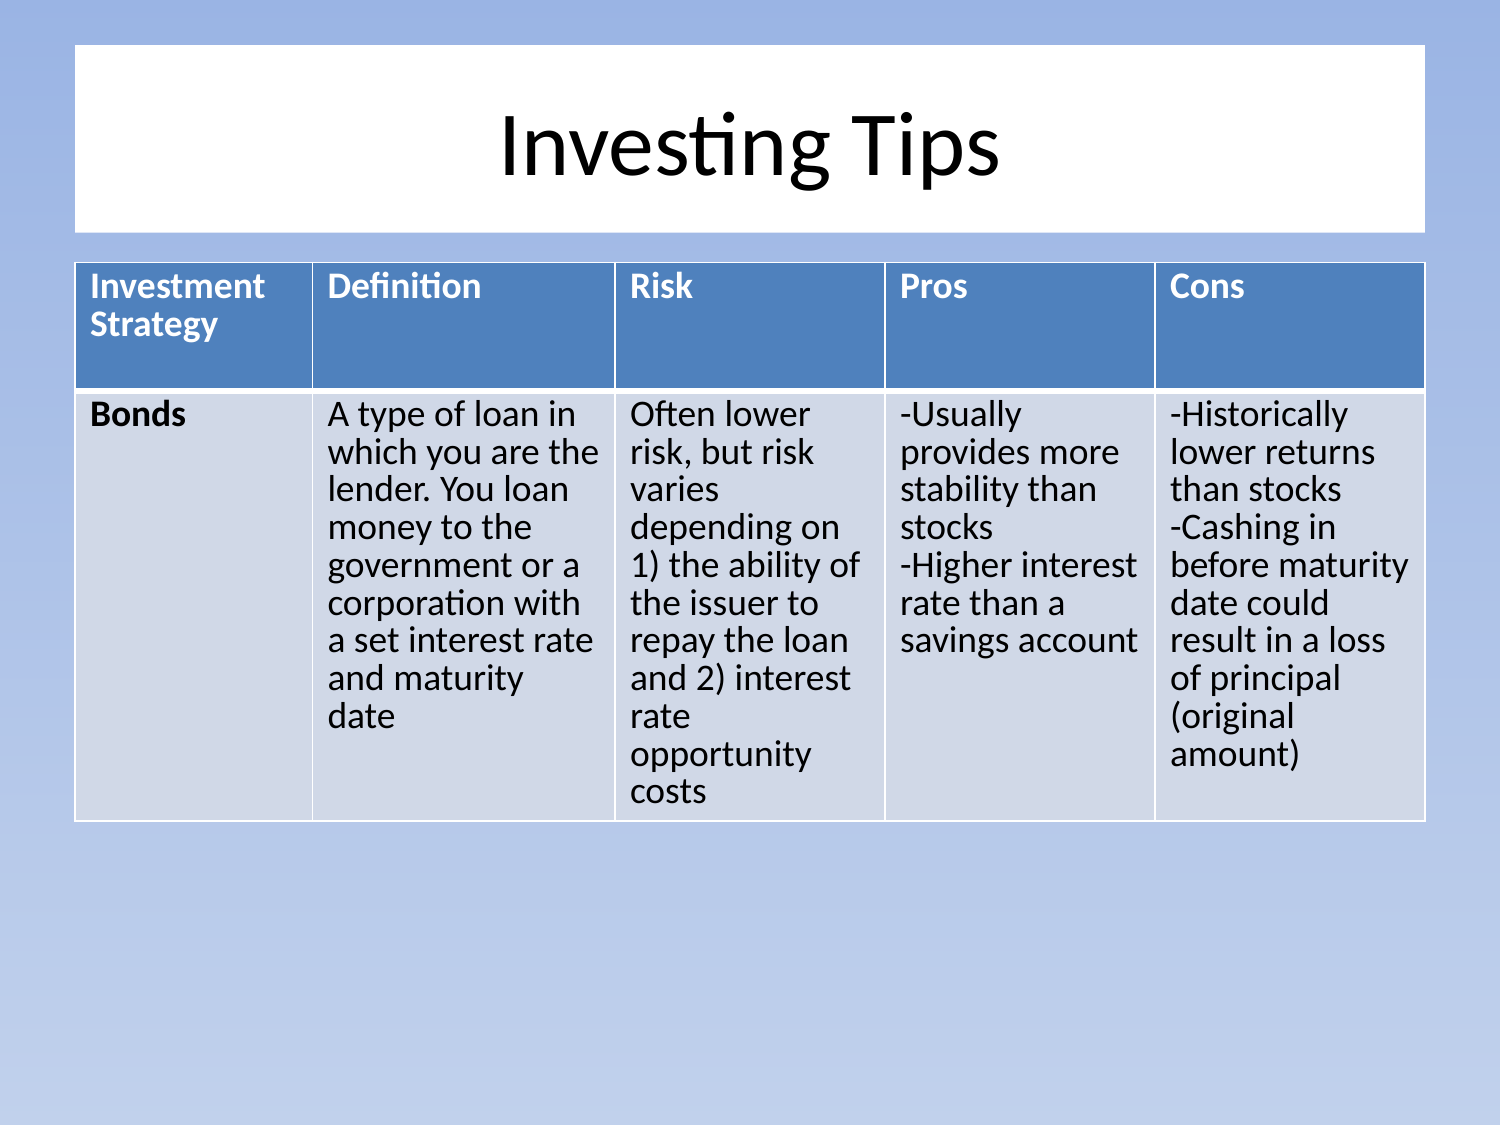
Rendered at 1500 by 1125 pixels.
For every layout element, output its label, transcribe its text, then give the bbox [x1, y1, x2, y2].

table_header Investment Strategy [76, 263, 312, 388]
table_cell -Historically lower returns than stocks -Cashing in before maturity date could result in a loss of principal (original amount) [1156, 394, 1424, 820]
title Investing Tips [75, 45, 1425, 233]
table_header Definition [313, 263, 614, 388]
table_cell Often lower risk, but risk varies depending on 1) the ability of the issuer to repay the loan and 2) interest rate opportunity costs [616, 394, 884, 820]
table_header Pros [886, 263, 1154, 388]
table_header Risk [616, 263, 884, 388]
table_header Cons [1156, 263, 1424, 388]
table_cell A type of loan in which you are the lender. You loan money to the government or a corporation with a set interest rate and maturity date [313, 394, 614, 820]
table_cell -Usually provides more stability than stocks -Higher interest rate than a savings account [886, 394, 1154, 820]
table_cell Bonds [76, 394, 312, 820]
